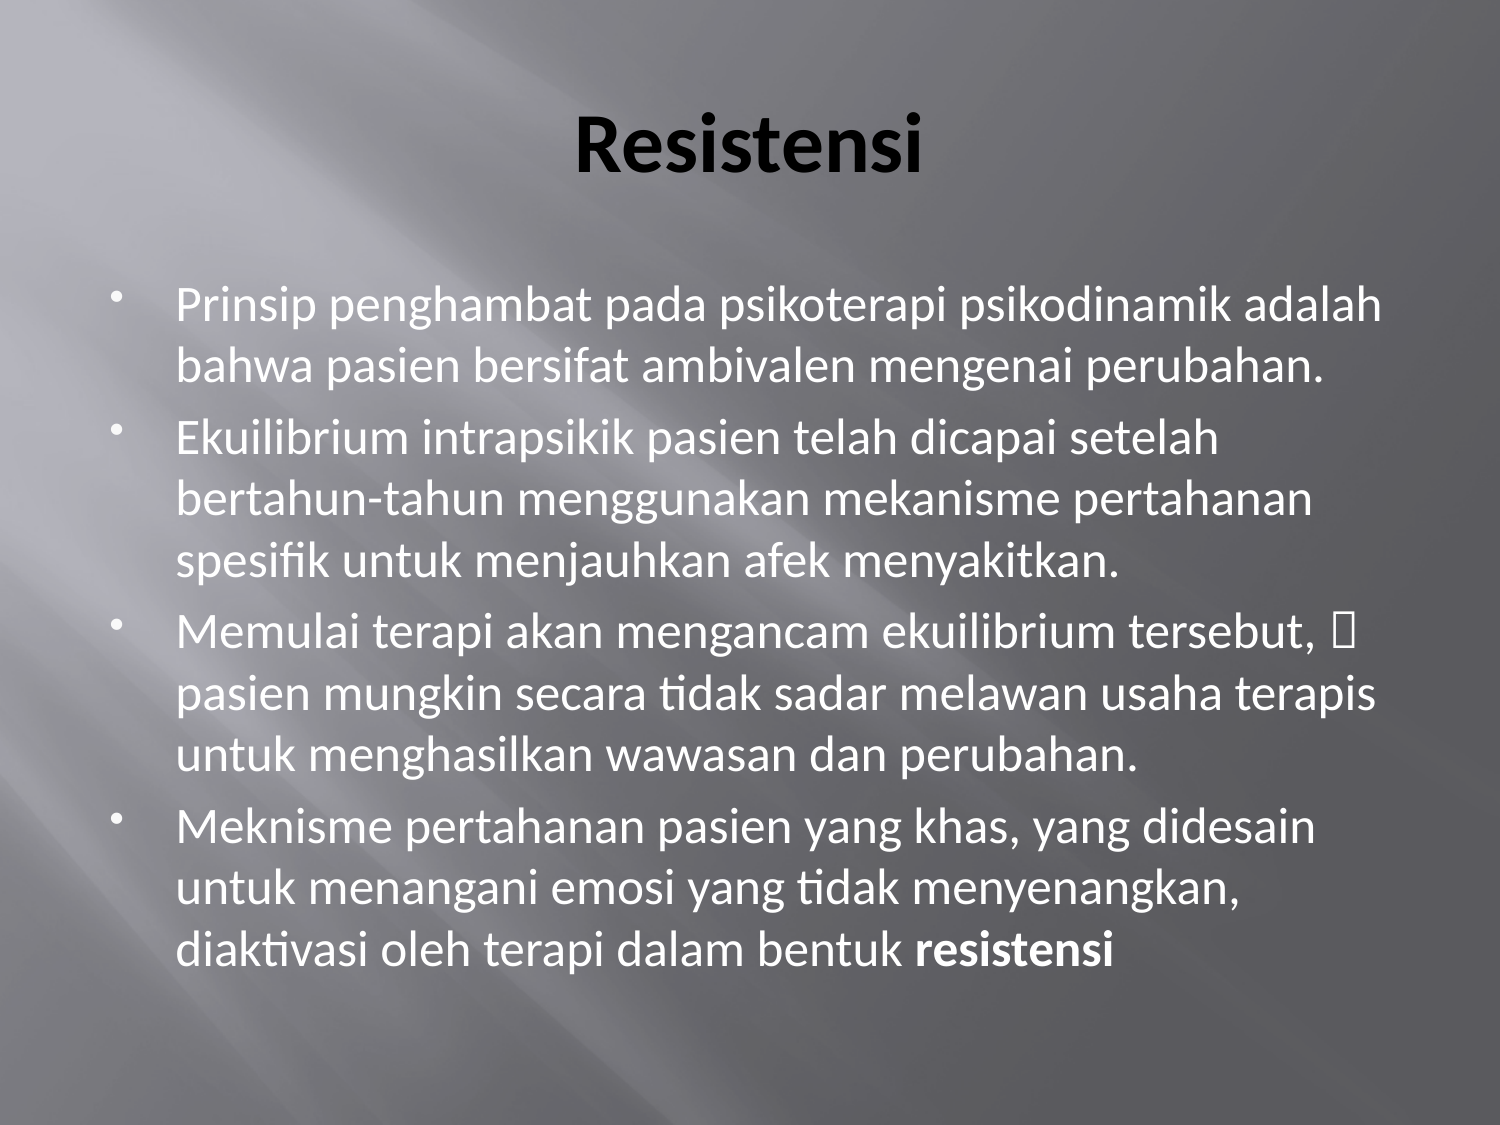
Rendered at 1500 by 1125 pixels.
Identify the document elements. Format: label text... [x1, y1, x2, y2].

title Resistensi [75, 45, 1425, 233]
list Prinsip penghambat pada psikoterapi psikodinamik adalah bahwa pasien bersifat ambivalen mengenai perubahan. Ekuilibrium intrapsikik pasien telah dicapai setelah bertahun-tahun menggunakan mekanisme pertahanan spesifik untuk menjauhkan afek menyakitkan. Memulai terapi akan mengancam ekuilibrium tersebut,  pasien mungkin secara tidak sadar melawan usaha terapis untuk menghasilkan wawasan dan perubahan. Meknisme pertahanan pasien yang khas, yang didesain untuk menangani emosi yang tidak menyenangkan, diaktivasi oleh terapi dalam bentuk resistensi [75, 262, 1425, 1035]
